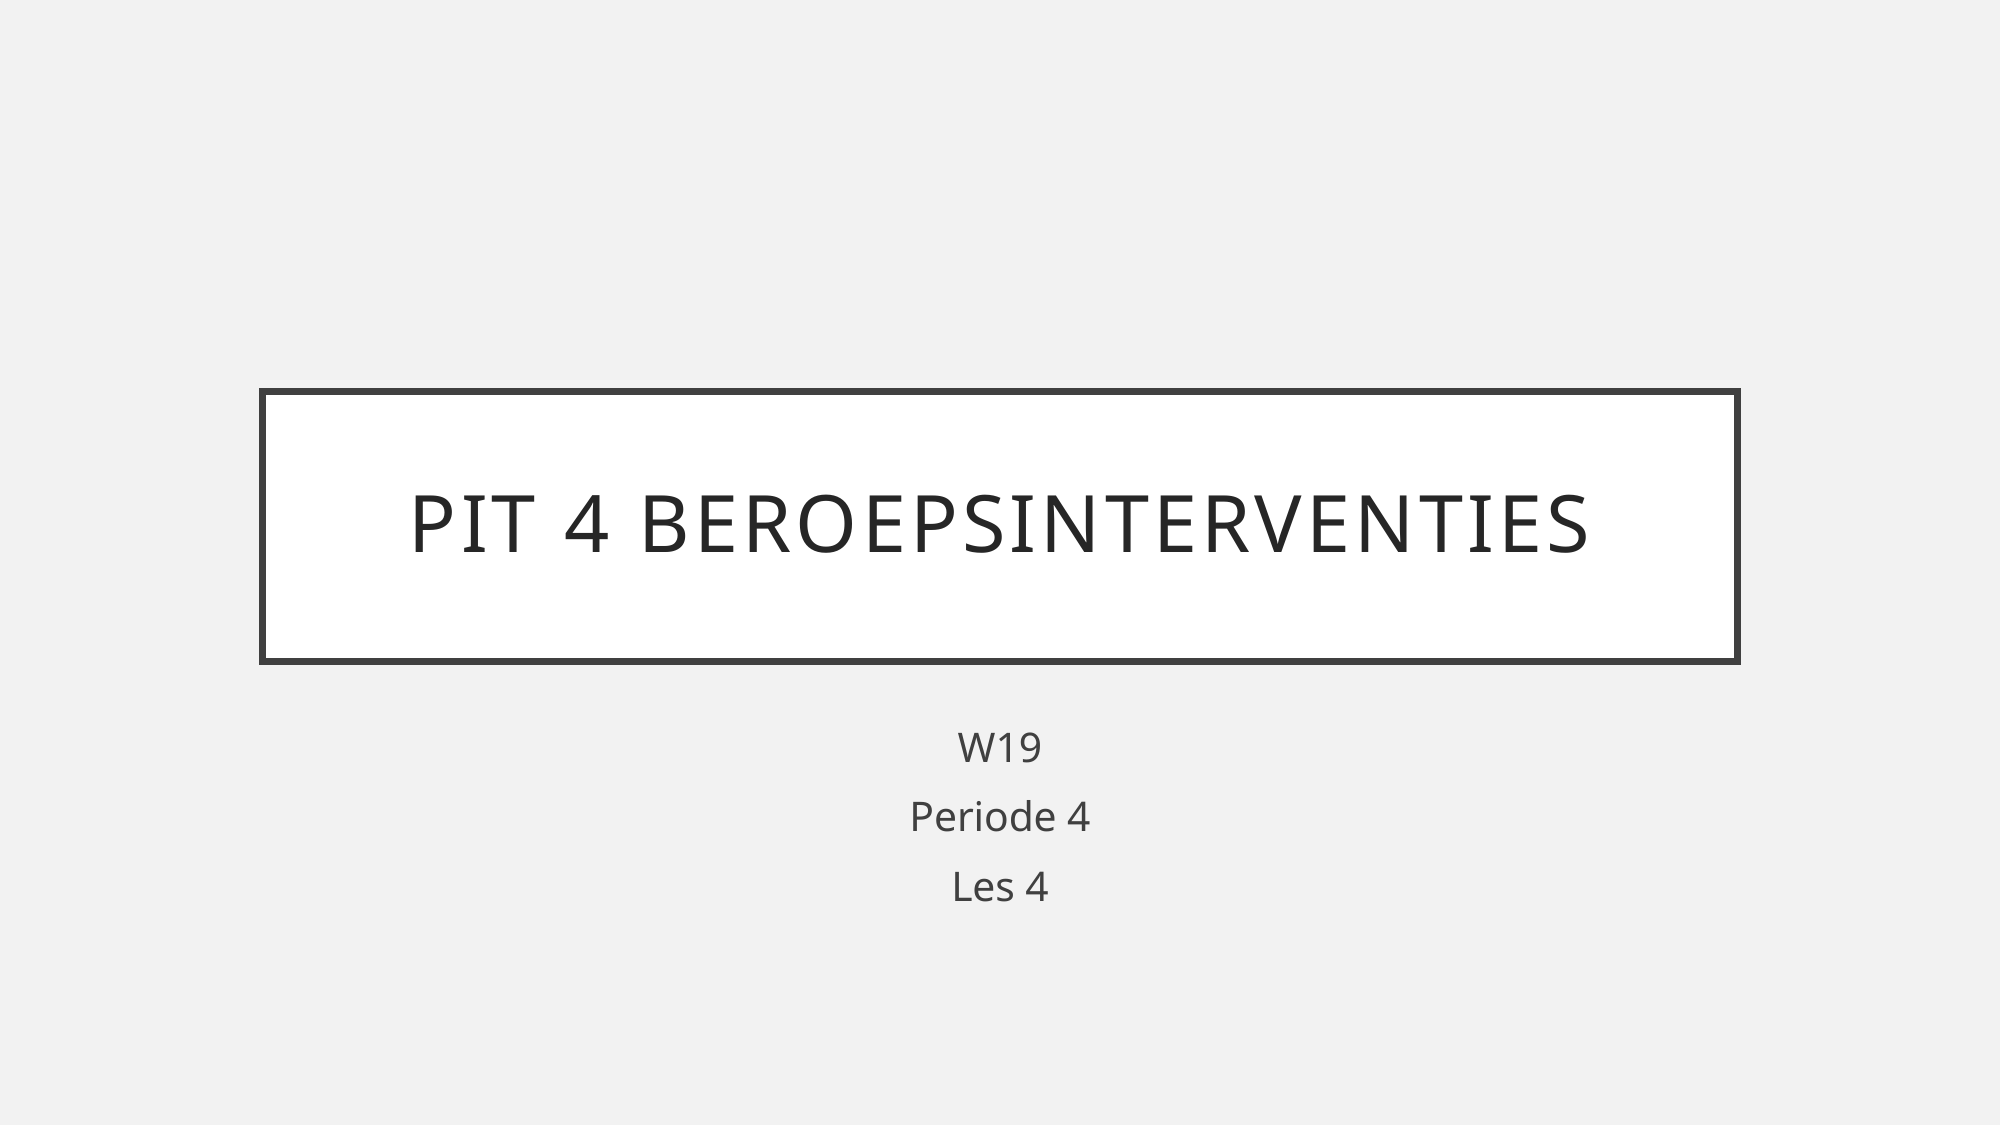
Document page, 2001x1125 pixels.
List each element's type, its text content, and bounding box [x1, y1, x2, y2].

title Pit 4 Beroepsinterventies [259, 388, 1741, 665]
subtitle W19 Periode 4 Les 4 [442, 713, 1558, 918]
